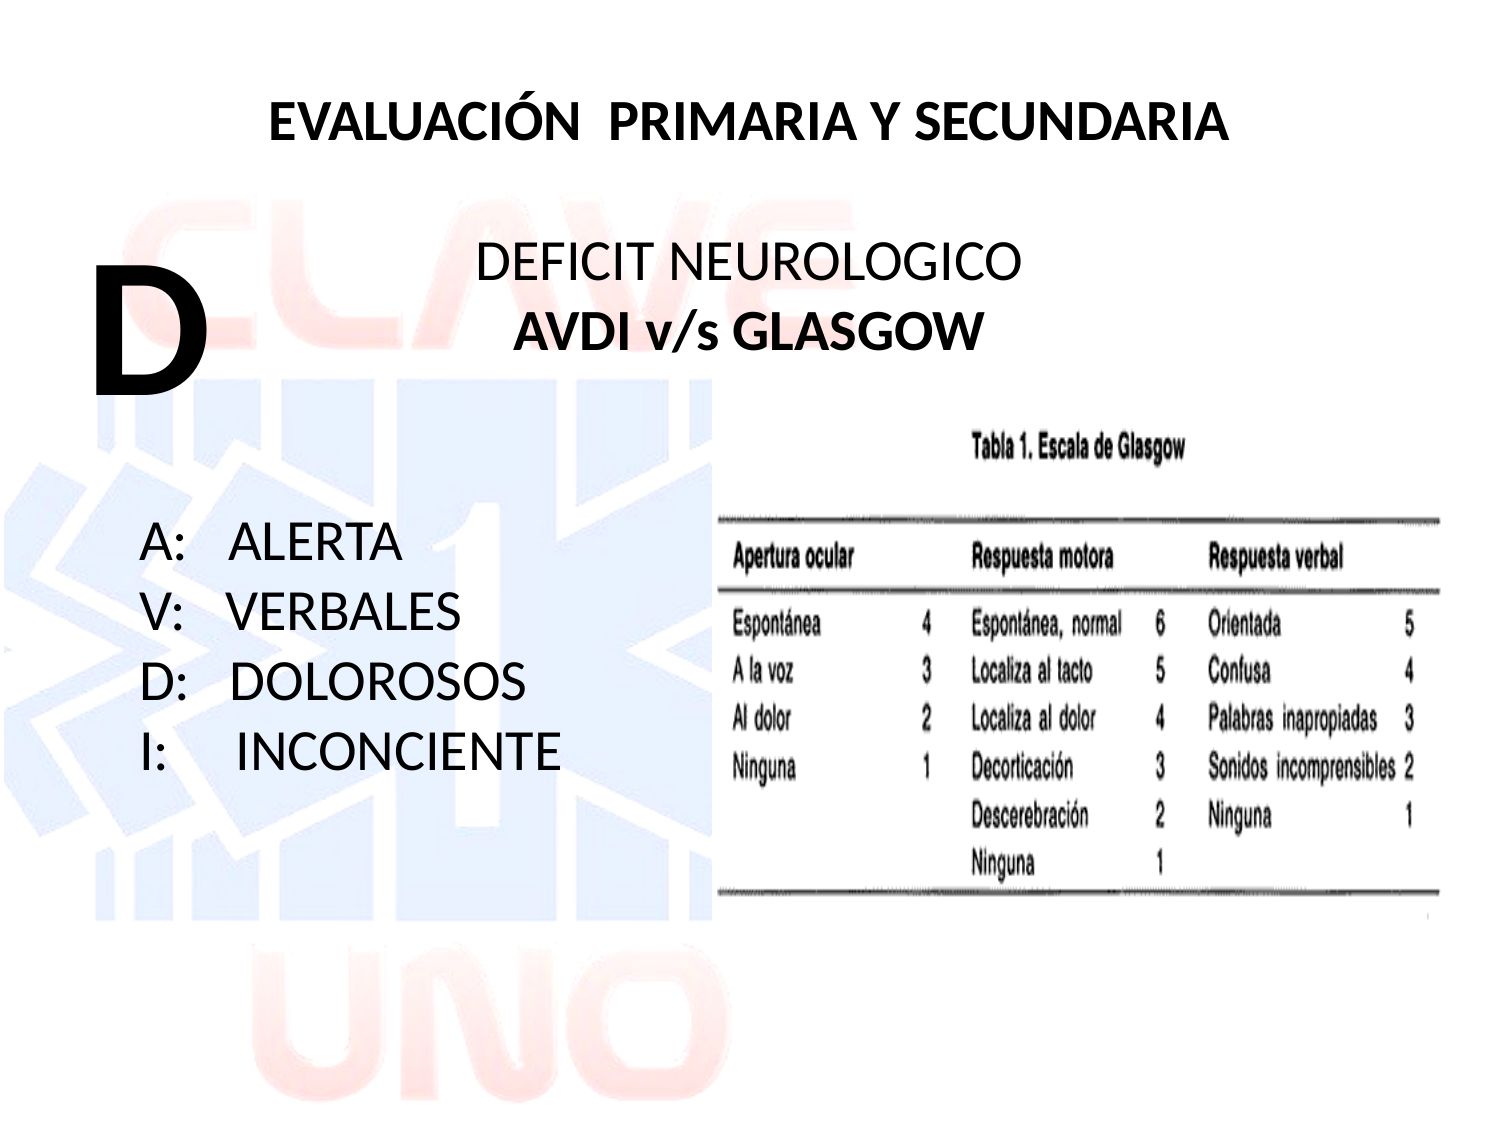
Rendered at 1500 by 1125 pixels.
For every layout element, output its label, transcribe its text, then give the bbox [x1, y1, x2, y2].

picture [3, 184, 1451, 1121]
text_box EVALUACIÓN PRIMARIA Y SECUNDARIA DEFICIT NEUROLOGICO AVDI v/s GLASGOW A: ALERTA V: VERBALES D: DOLOROSOS I: INCONCIENTE [124, 75, 1375, 373]
